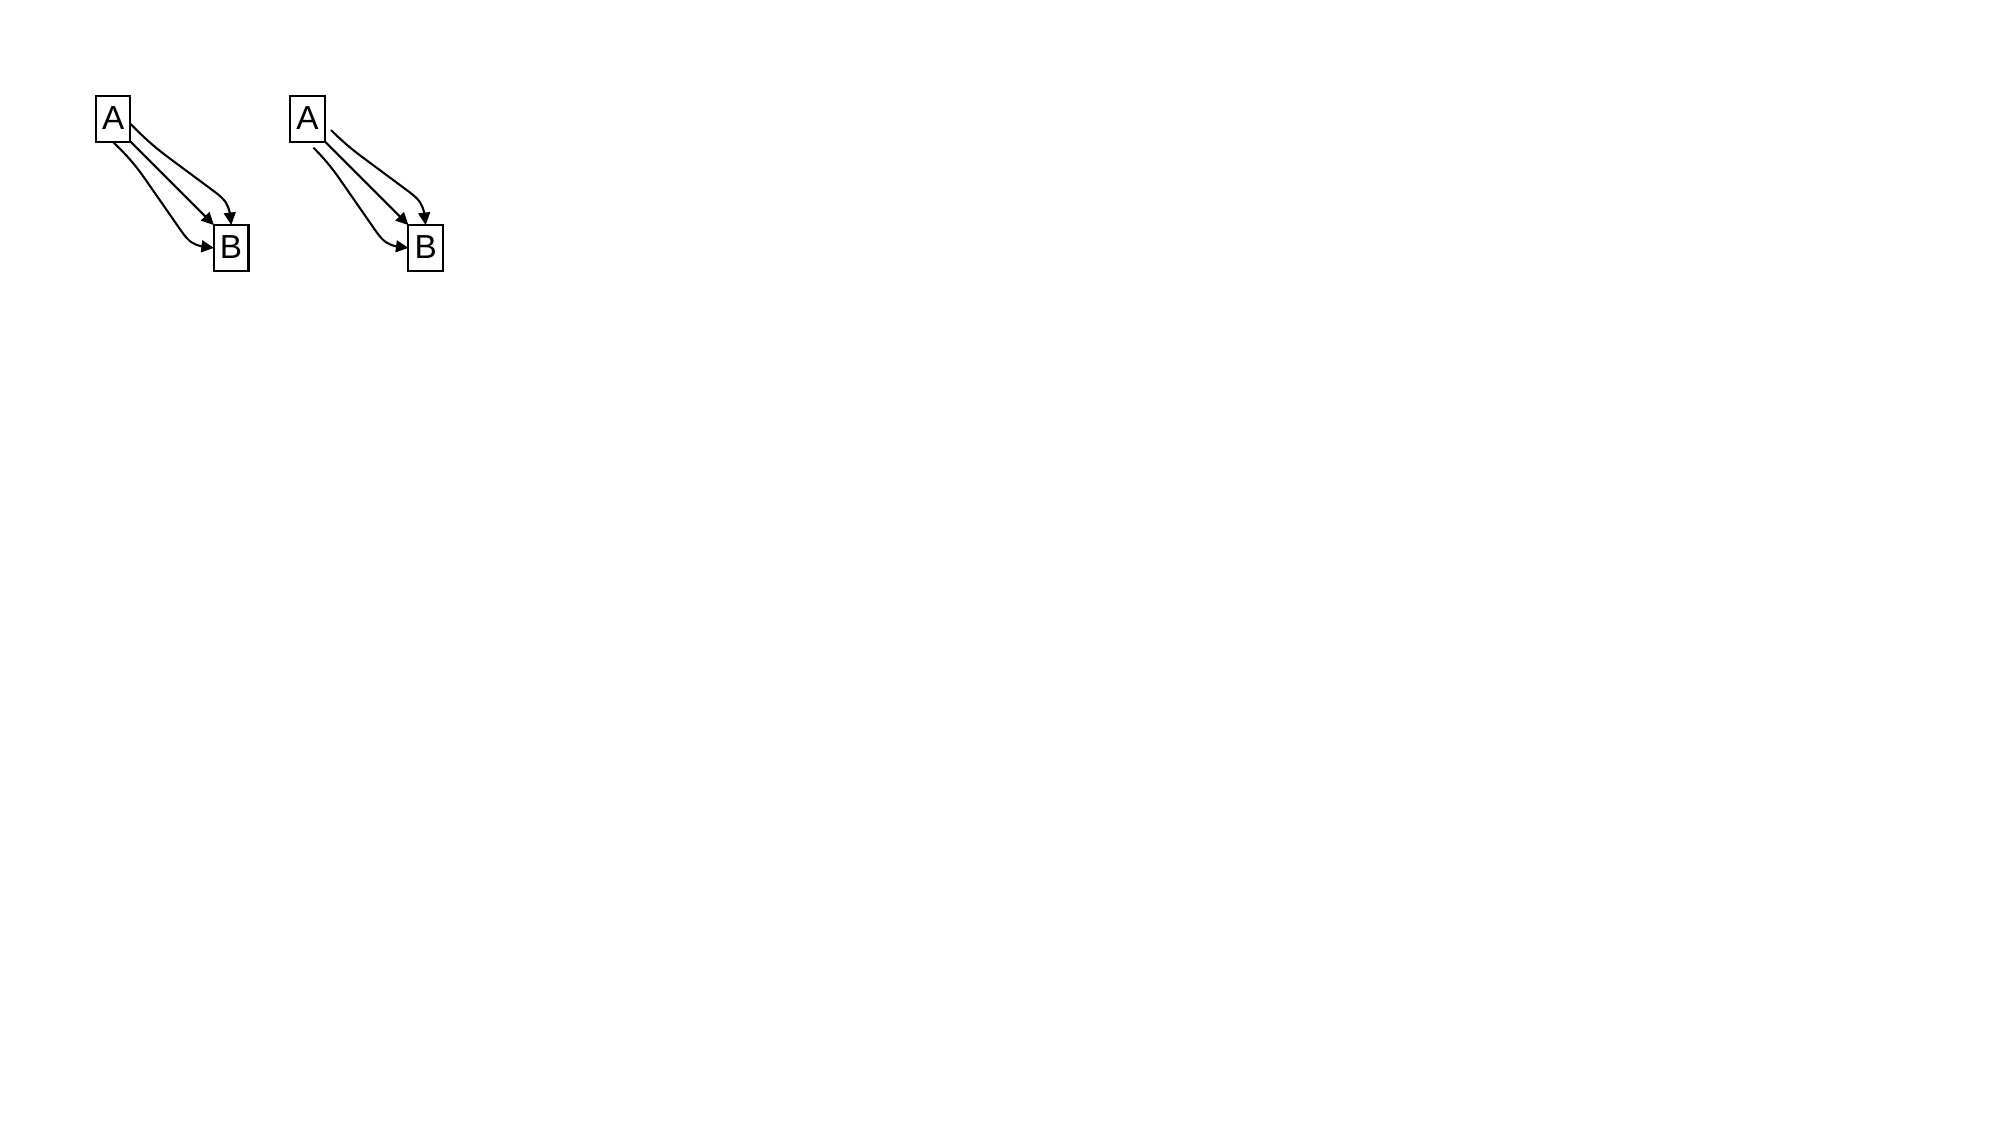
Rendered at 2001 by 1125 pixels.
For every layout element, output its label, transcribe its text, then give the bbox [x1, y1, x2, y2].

text_box [370, 225, 409, 253]
text_box A [290, 95, 325, 142]
text_box [74, 74, 465, 292]
text_box A [95, 95, 131, 142]
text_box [130, 141, 214, 225]
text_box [325, 141, 409, 225]
text_box B [213, 224, 249, 271]
text_box [214, 190, 236, 225]
text_box [176, 225, 214, 253]
text_box B [408, 224, 444, 271]
text_box [409, 191, 431, 225]
